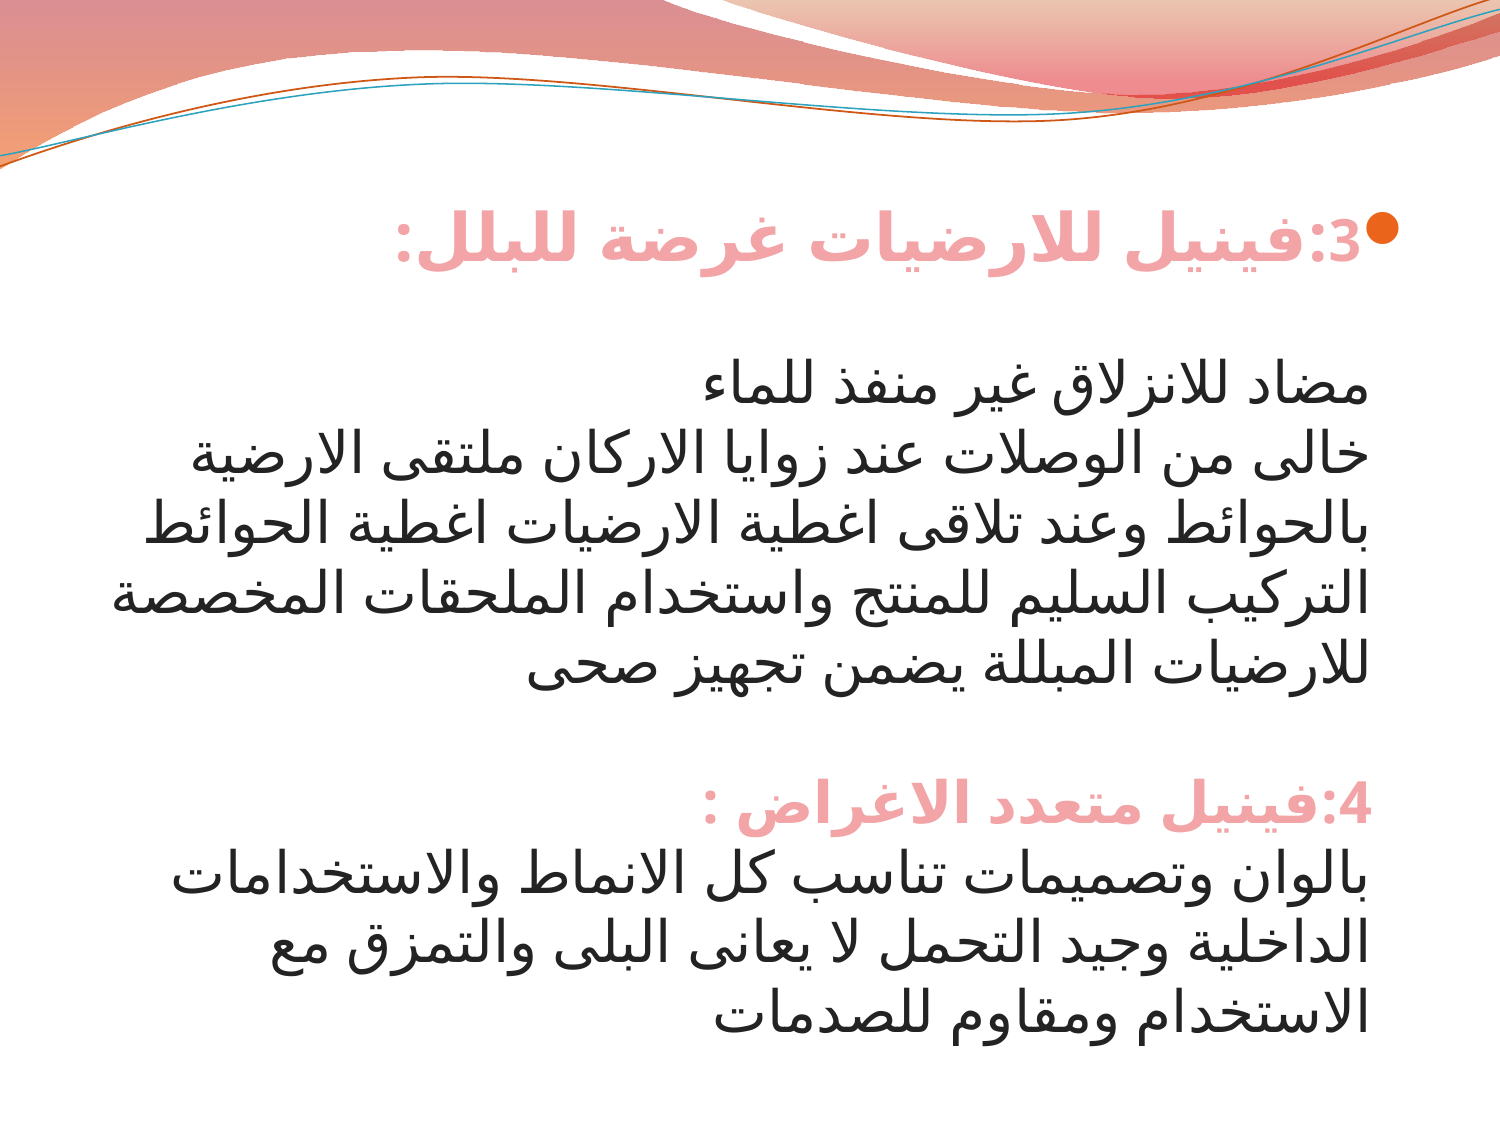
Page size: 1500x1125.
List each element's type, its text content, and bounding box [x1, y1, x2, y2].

list 3:فينيل للارضيات غرضة للبلل: مضاد للانزلاق غير منفذ للماء خالى من الوصلات عند زوايا الاركان ملتقى الارضية بالحوائط وعند تلاقى اغطية الارضيات اغطية الحوائط التركيب السليم للمنتج واستخدام الملحقات المخصصة للارضيات المبللة يضمن تجهيز صحى 4:فينيل متعدد الاغراض : بالوان وتصميمات تناسب كل الانماط والاستخدامات الداخلية وجيد التحمل لا يعانى البلى والتمزق مع الاستخدام ومقاوم للصدمات [82, 187, 1432, 1032]
